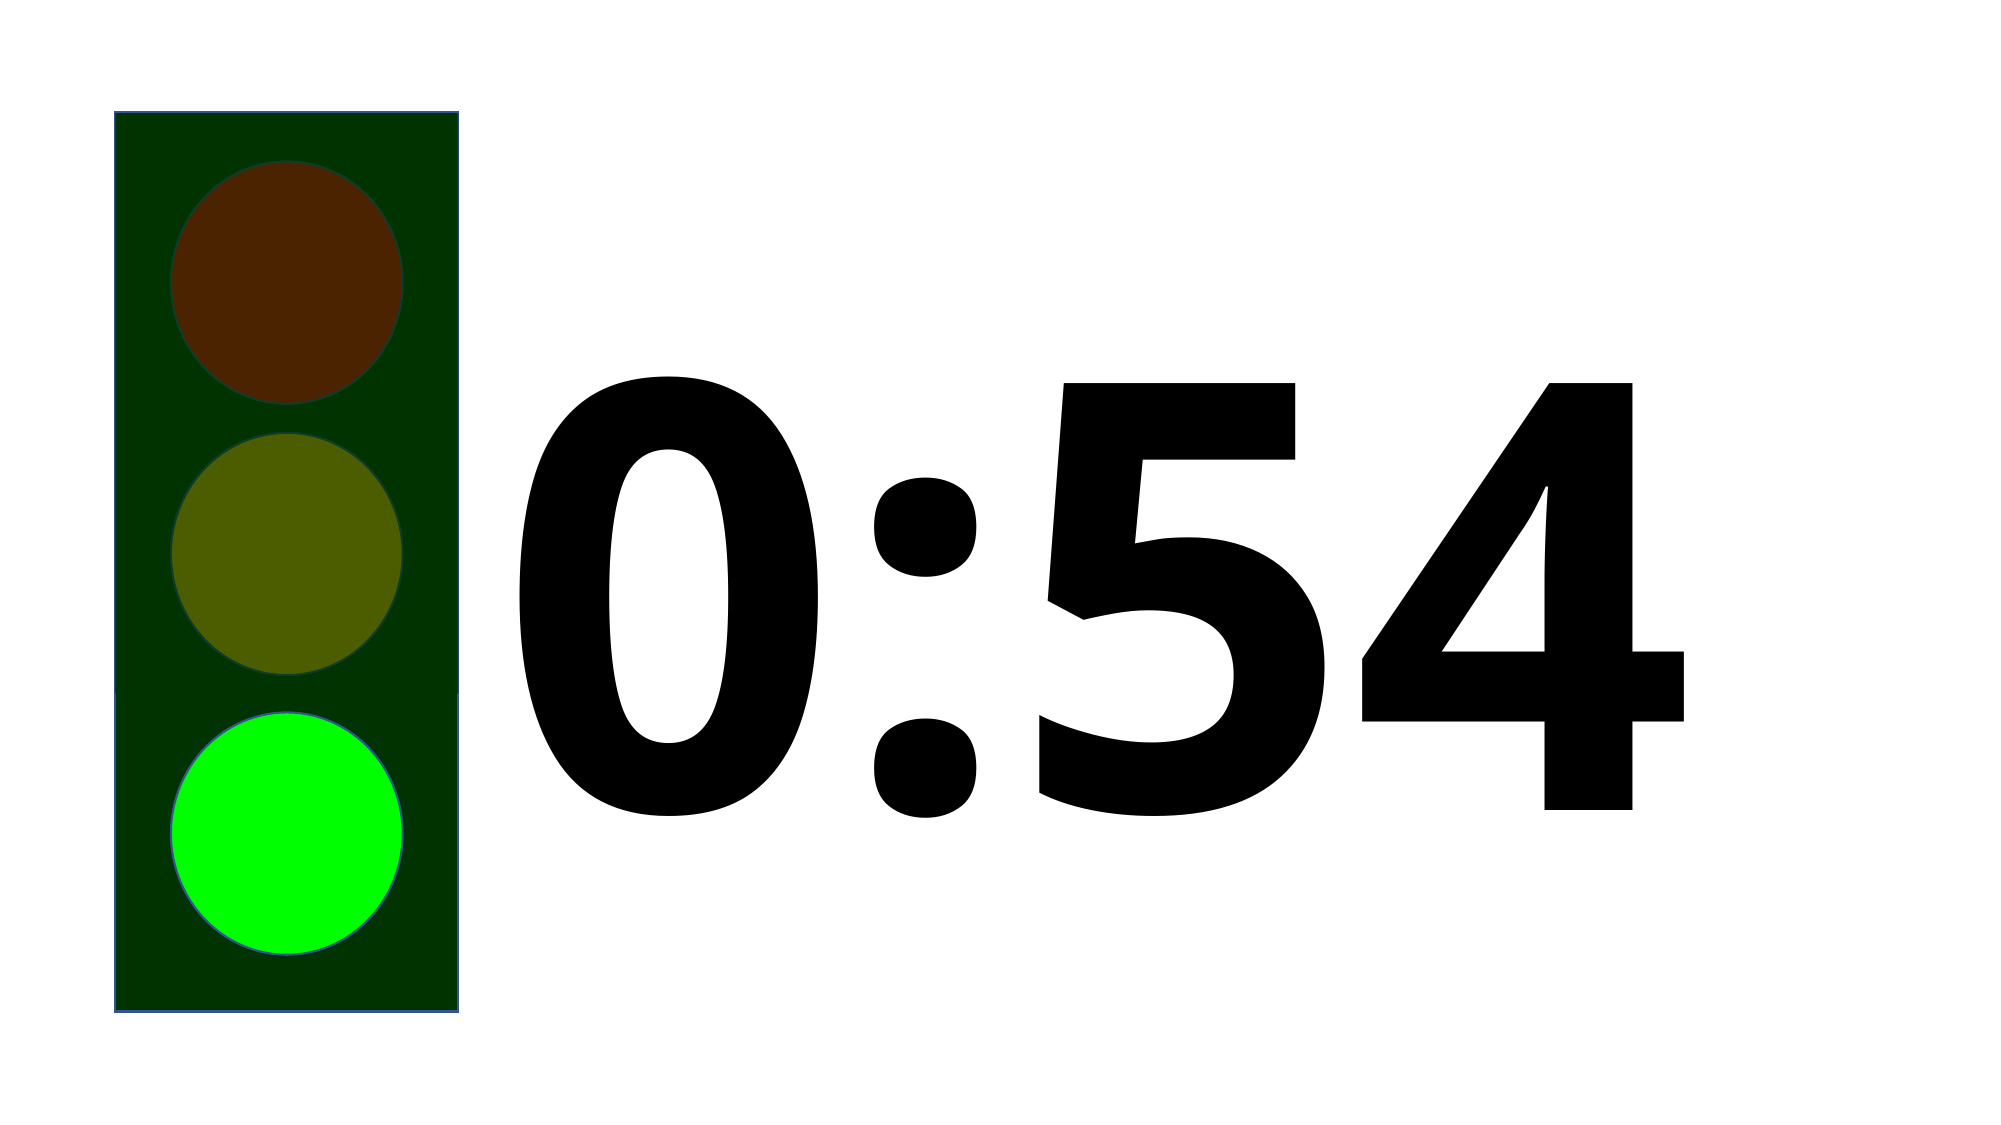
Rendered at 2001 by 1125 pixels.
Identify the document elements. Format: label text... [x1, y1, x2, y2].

text_box [169, 711, 404, 956]
text_box [114, 112, 459, 695]
text_box 0:54 [483, 204, 1924, 938]
text_box [114, 695, 459, 1013]
